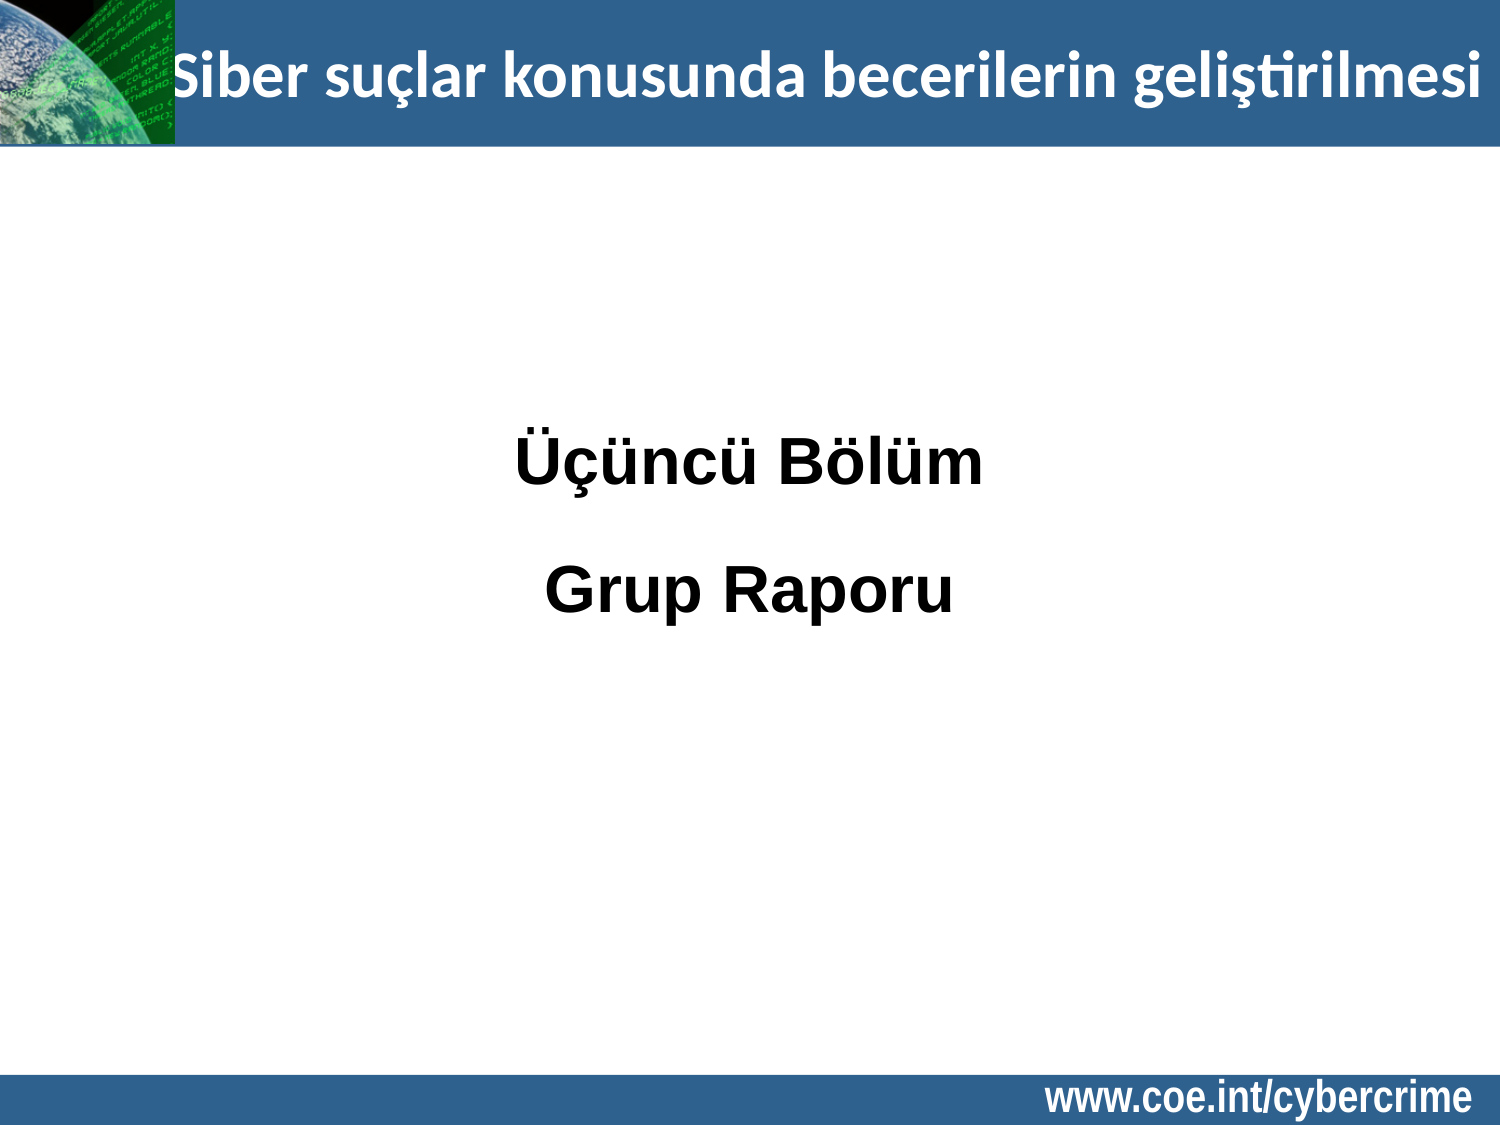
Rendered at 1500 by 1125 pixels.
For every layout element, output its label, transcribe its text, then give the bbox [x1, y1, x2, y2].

text_box [0, 1073, 1030, 1125]
text_box Siber suçlar konusunda becerilerin geliştirilmesi [177, 0, 1500, 149]
picture [0, 0, 175, 144]
text_box www.coe.int/cybercrime [1030, 1059, 1500, 1125]
text_box Üçüncü Bölüm Grup Raporu [50, 425, 1450, 633]
